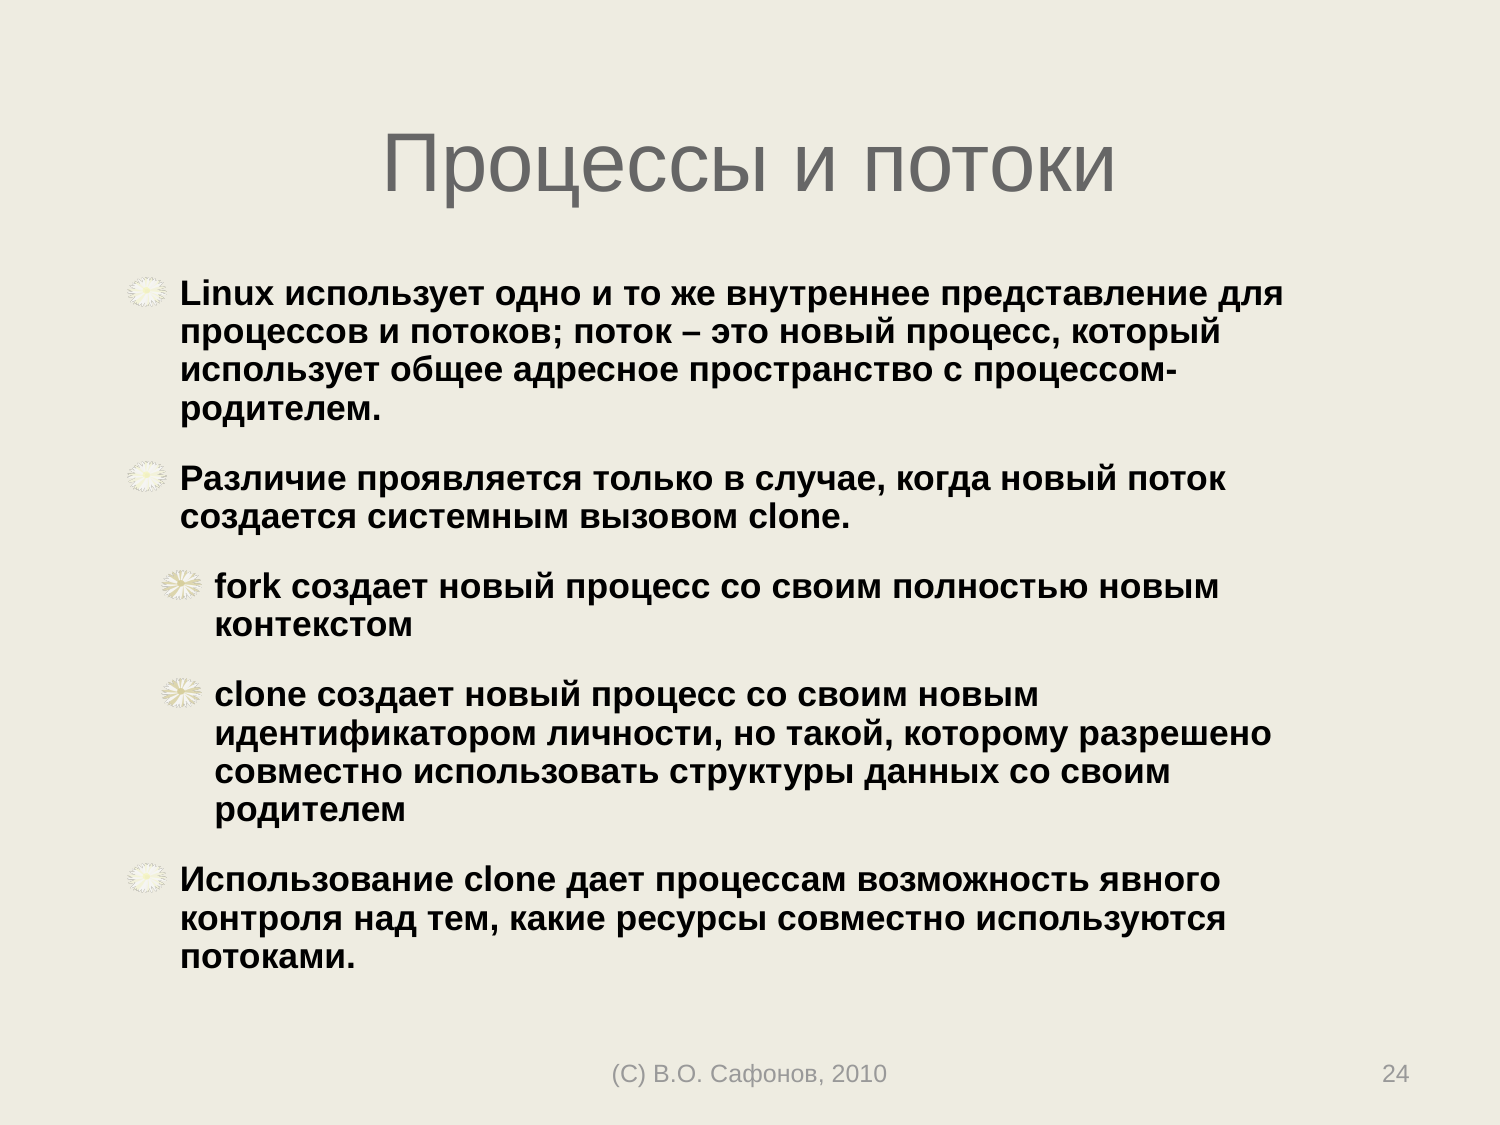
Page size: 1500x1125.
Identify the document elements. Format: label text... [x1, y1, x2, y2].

footer (C) В.О. Сафонов, 2010 [512, 1042, 988, 1103]
picture [161, 678, 202, 708]
picture [127, 863, 167, 893]
list Linux использует одно и то же внутреннее представление для процессов и потоков; поток – это новый процесс, который использует общее адресное пространство с процессом-родителем. Различие проявляется только в случае, когда новый поток создается системным вызовом clone. fork создает новый процесс со своим полностью новым контекстом clone создает новый процесс со своим новым идентификатором личности, но такой, которому разрешено совместно использовать структуры данных со своим родителем Использование clone дает процессам возможность явного контроля над тем, какие ресурсы совместно используются потоками. [112, 267, 1388, 993]
picture [127, 277, 167, 307]
picture [127, 461, 167, 492]
slide_number 24 [1074, 1042, 1425, 1103]
picture [161, 570, 202, 600]
title Процессы и потоки [74, 49, 1426, 268]
